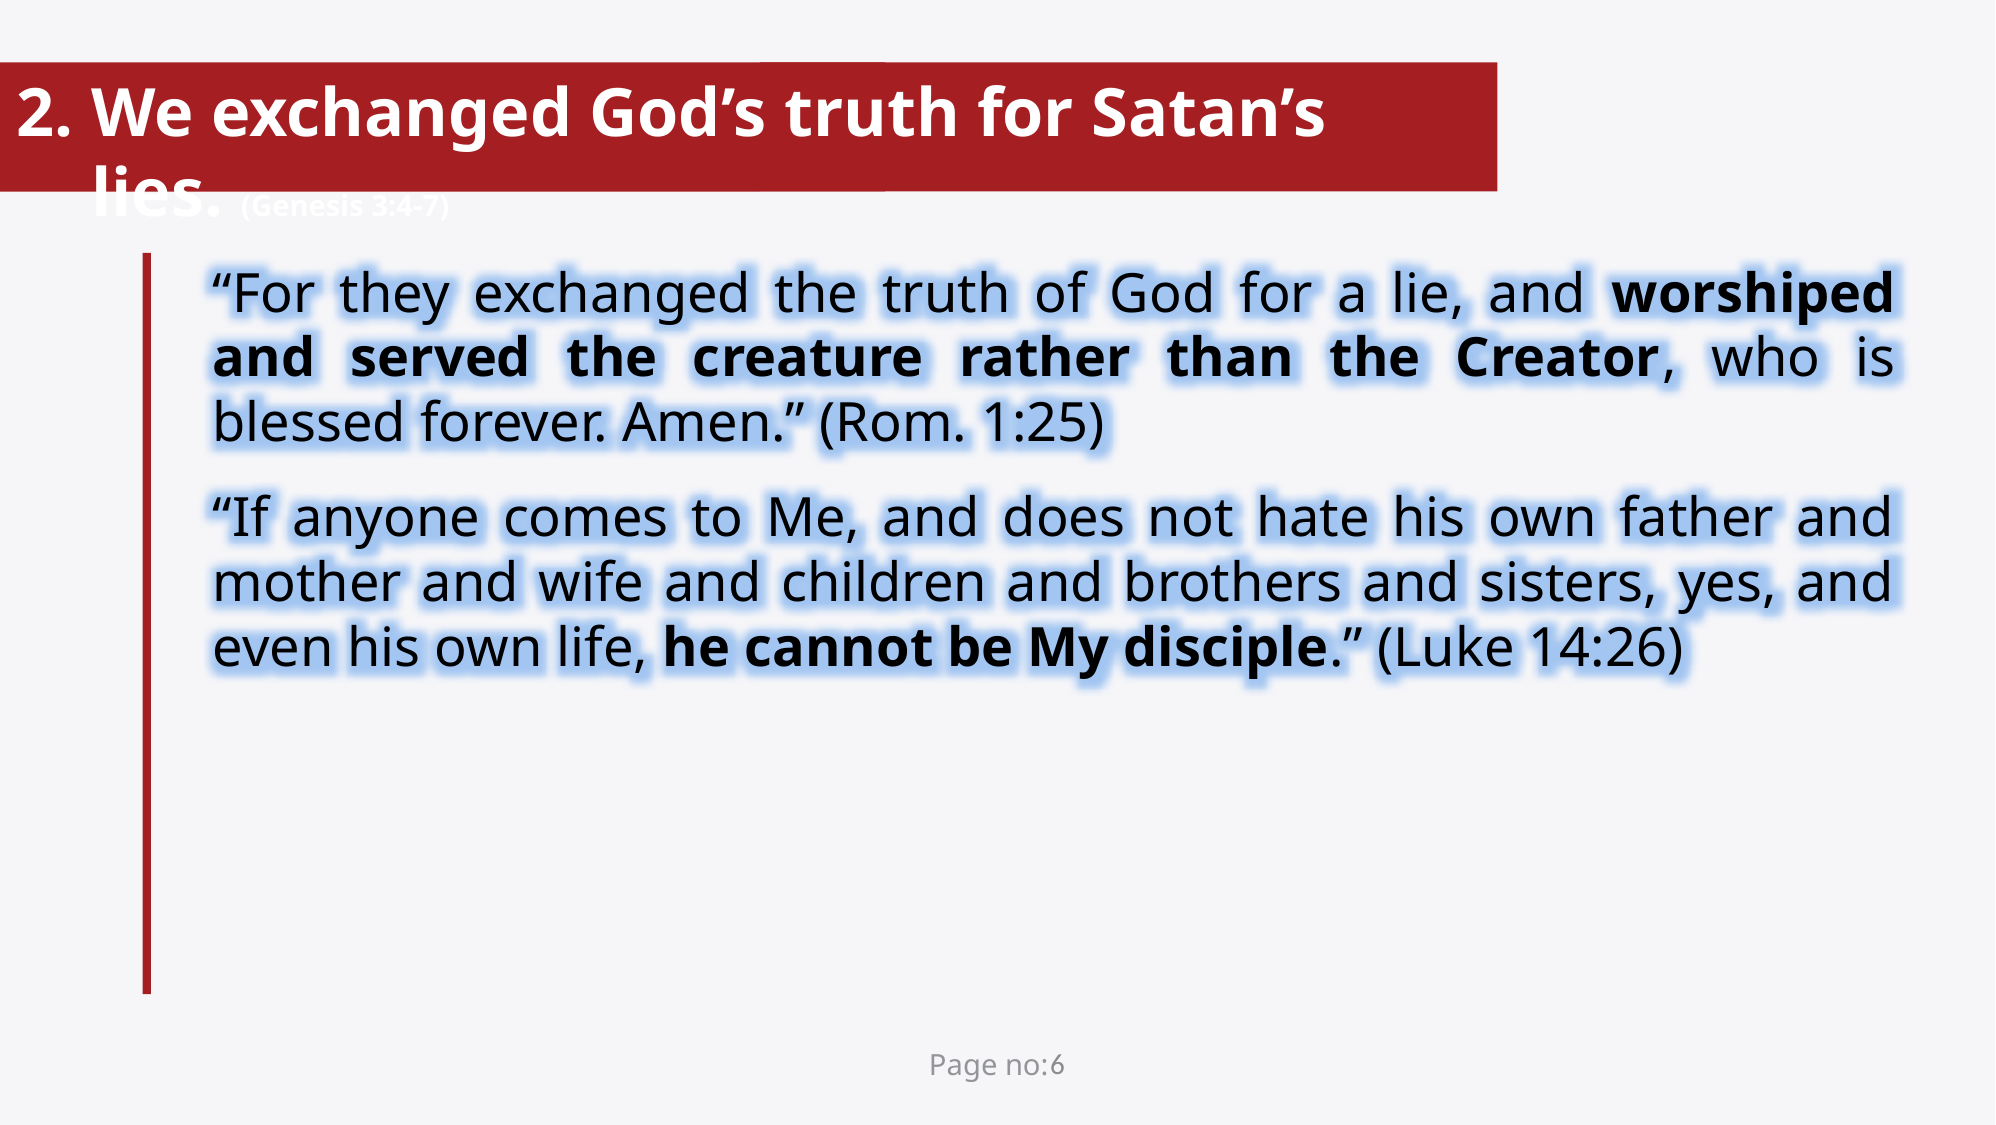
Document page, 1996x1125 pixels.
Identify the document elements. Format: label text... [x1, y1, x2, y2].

text_box “If anyone comes to Me, and does not hate his own father and mother and wife and children and brothers and sisters, yes, and even his own life, he cannot be My disciple.” (Luke 14:26) [198, 474, 1911, 685]
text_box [1, 62, 1498, 194]
text_box “For they exchanged the truth of God for a lie, and worshiped and served the creature rather than the Creator, who is blessed forever. Amen.” (Rom. 1:25) [198, 250, 1911, 461]
